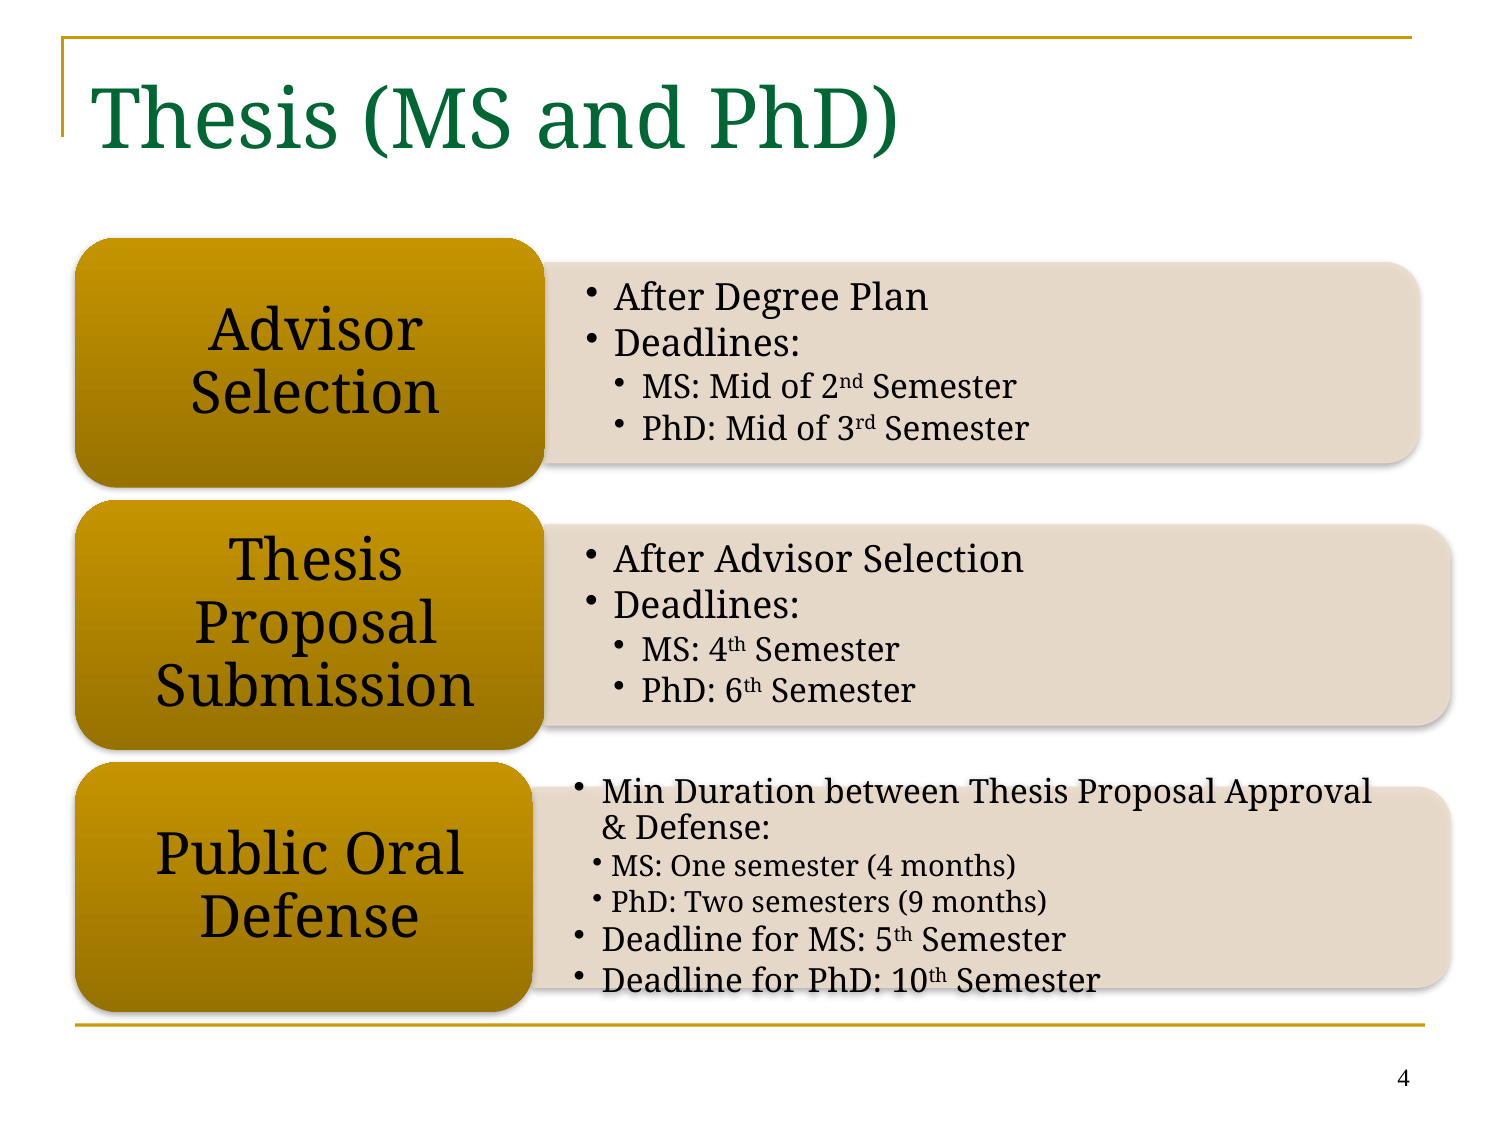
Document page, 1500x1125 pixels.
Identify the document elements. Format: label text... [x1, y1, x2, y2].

title Thesis (MS and PhD) [74, 57, 1426, 188]
slide_number 4 [1249, 1037, 1426, 1100]
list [74, 237, 1451, 1013]
